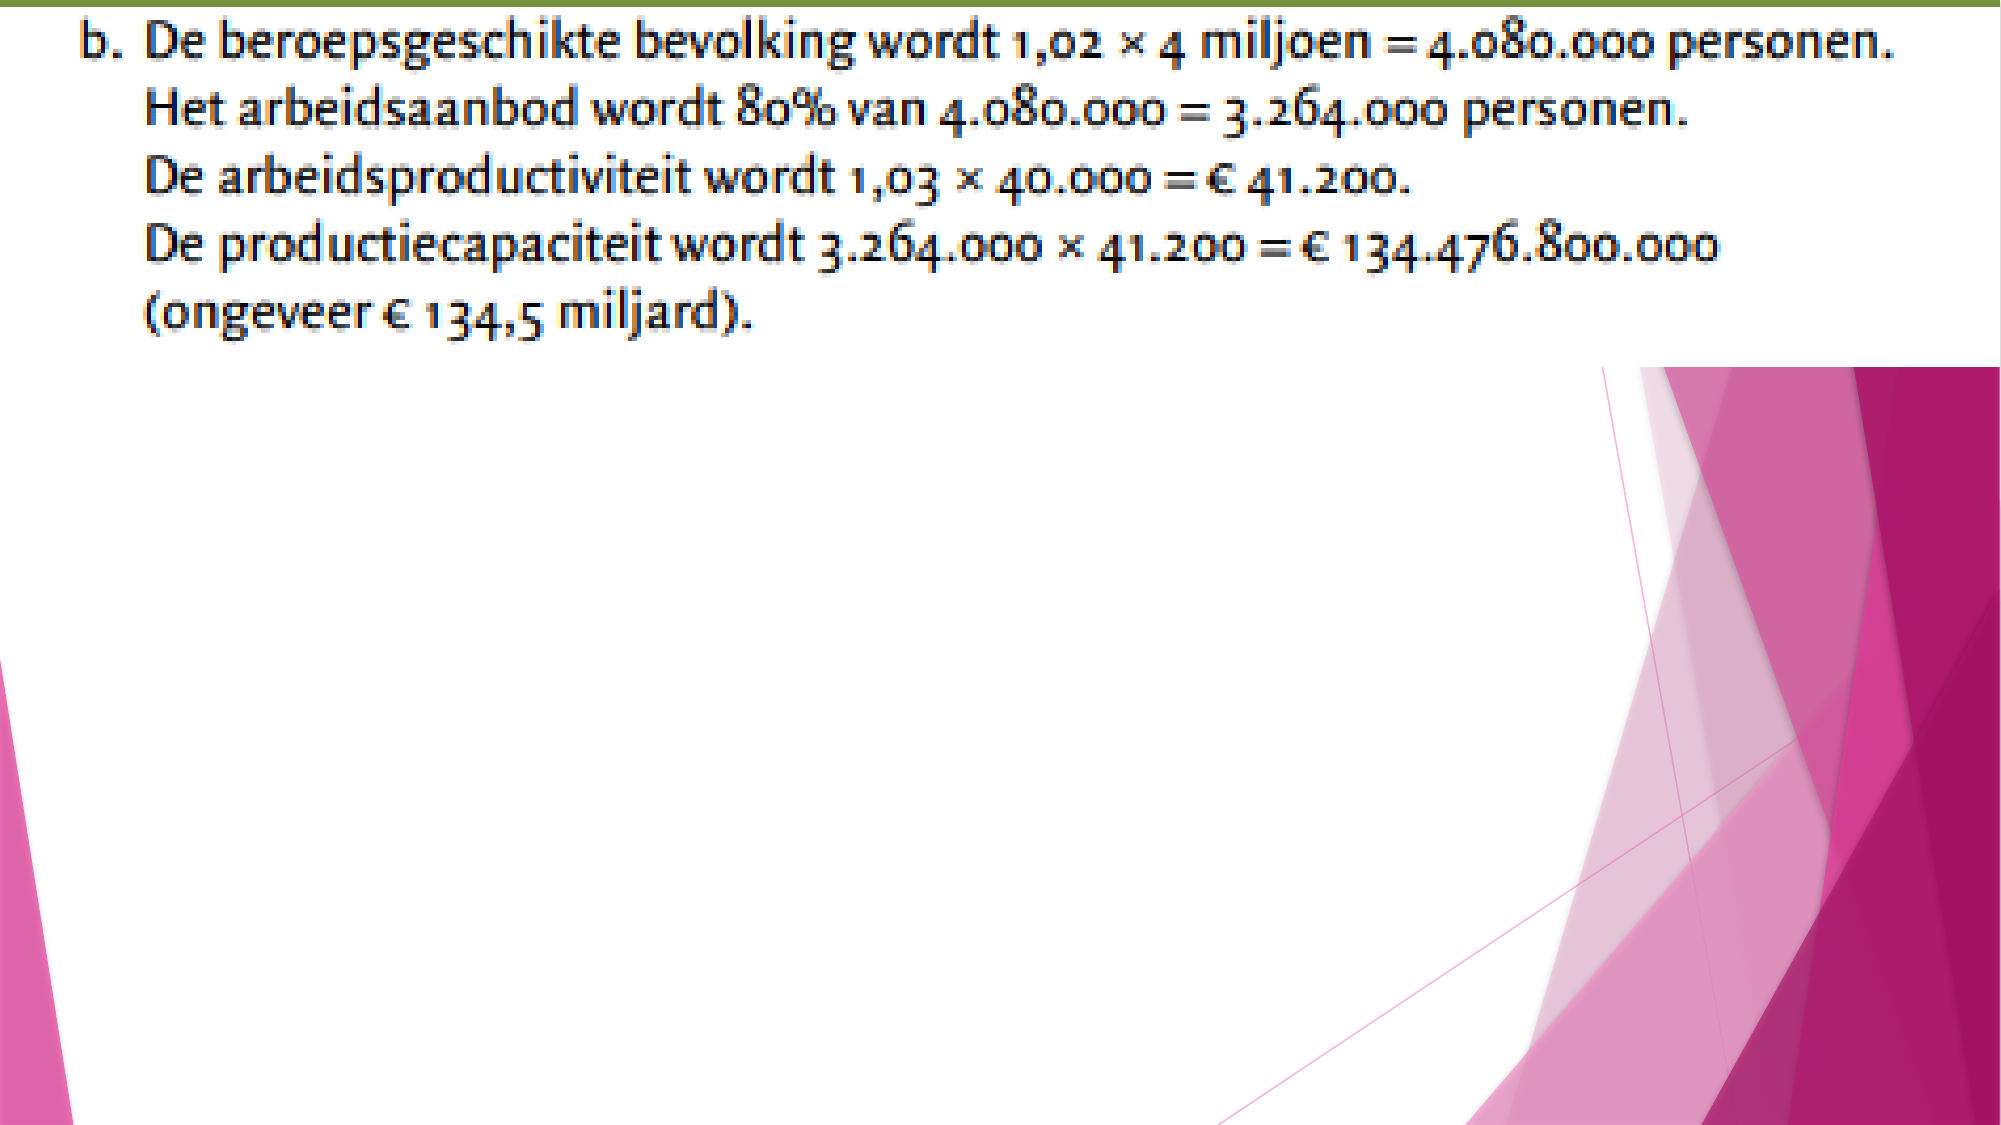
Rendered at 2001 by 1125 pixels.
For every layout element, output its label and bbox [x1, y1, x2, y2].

picture [0, 0, 2000, 368]
